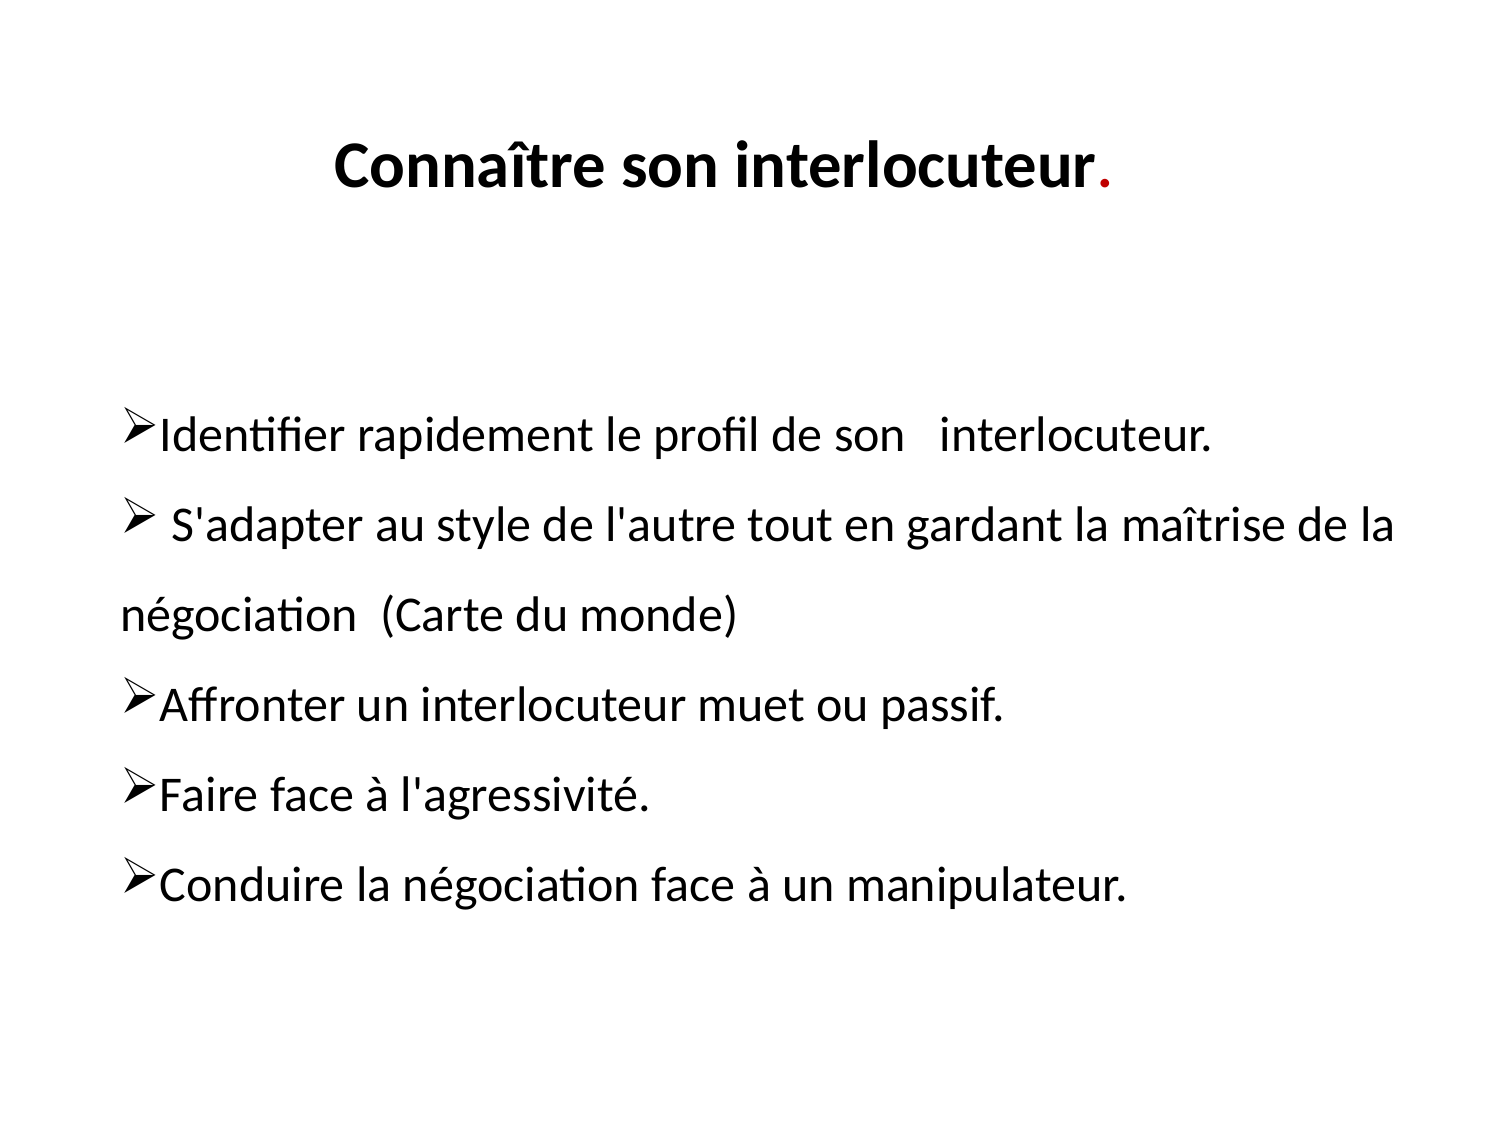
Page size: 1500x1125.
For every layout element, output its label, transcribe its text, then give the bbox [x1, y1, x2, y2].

text_box Identifier rapidement le profil de son interlocuteur. S'adapter au style de l'autre tout en gardant la maîtrise de la négociation (Carte du monde) Affronter un interlocuteur muet ou passif. Faire face à l'agressivité. Conduire la négociation face à un manipulateur. [105, 314, 1464, 920]
text_box Connaître son interlocuteur. [41, 113, 1407, 209]
